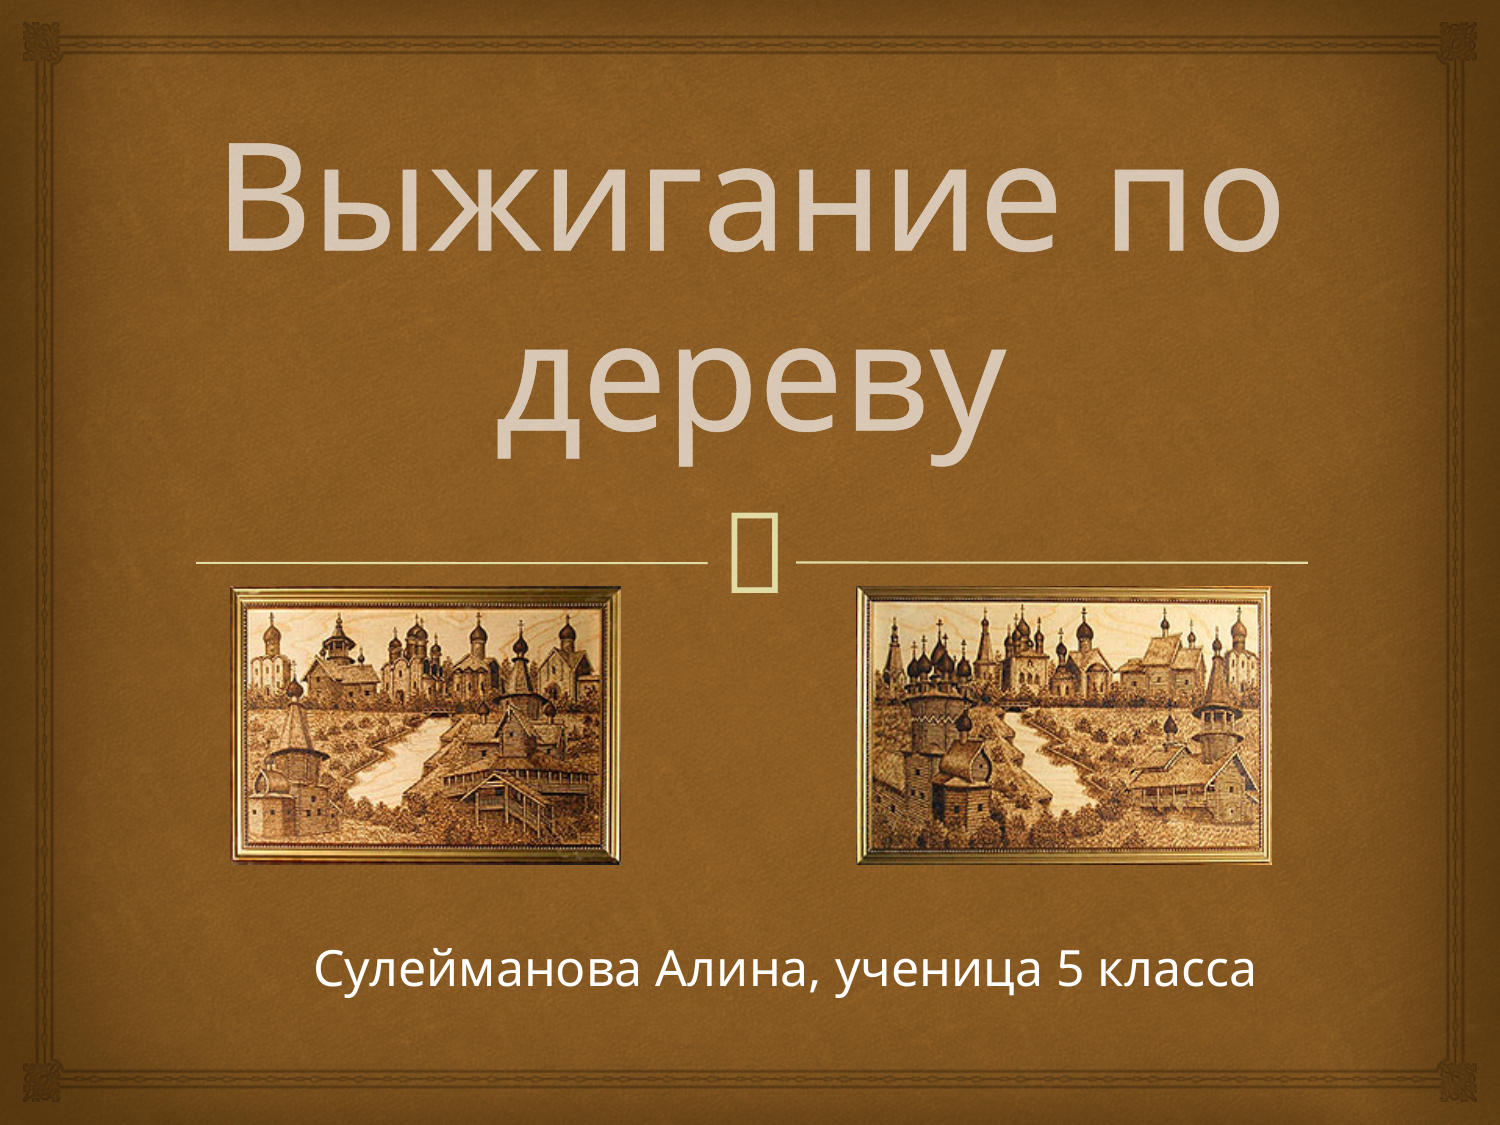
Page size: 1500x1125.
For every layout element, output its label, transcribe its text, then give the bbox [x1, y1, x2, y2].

title Выжигание по дереву [194, 290, 1307, 468]
picture [0, 0, 1500, 1125]
text_box Сулейманова Алина, ученица 5 класса [277, 928, 1307, 1004]
